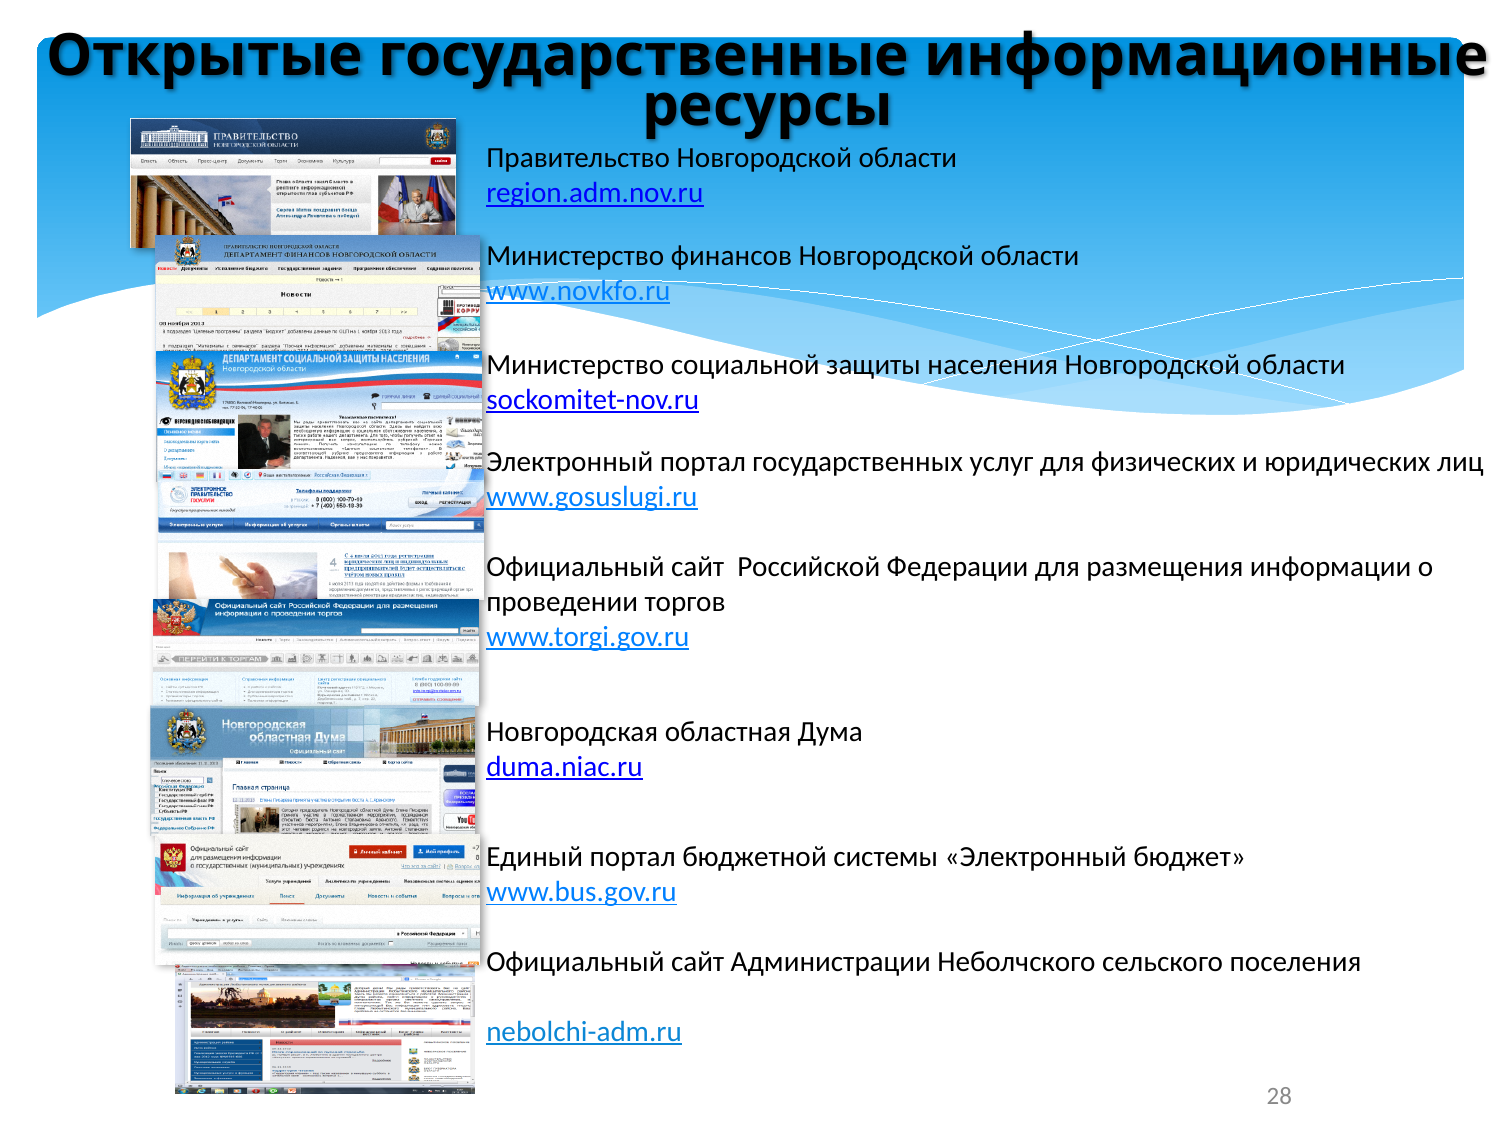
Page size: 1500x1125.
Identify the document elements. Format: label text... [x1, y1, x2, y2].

picture [130, 117, 484, 1095]
slide_number 28 [1104, 1078, 1455, 1110]
text_box Открытые государственные информационные ресурсы [17, 29, 1500, 183]
table_cell 03 [121, 211, 125, 228]
text_box Правительство Новгородской области region.adm.nov.ru Министерство финансов Новгородской области www.novkfo.ru Министерство социальной защиты населения Новгородской области sockomitet-nov.ru Электронный портал государственных услуг для физических и юридических лиц www.gosuslugi.ru Официальный сайт Российской Федерации для размещения информации о проведении торгов www.torgi.gov.ru Новгородская областная Дума duma.niac.ru Единый портал бюджетной системы «Электронный бюджет» www.bus.gov.ru Официальный сайт Администрации Неболчского сельского поселения nebolchi-adm.ru [472, 189, 1500, 1061]
